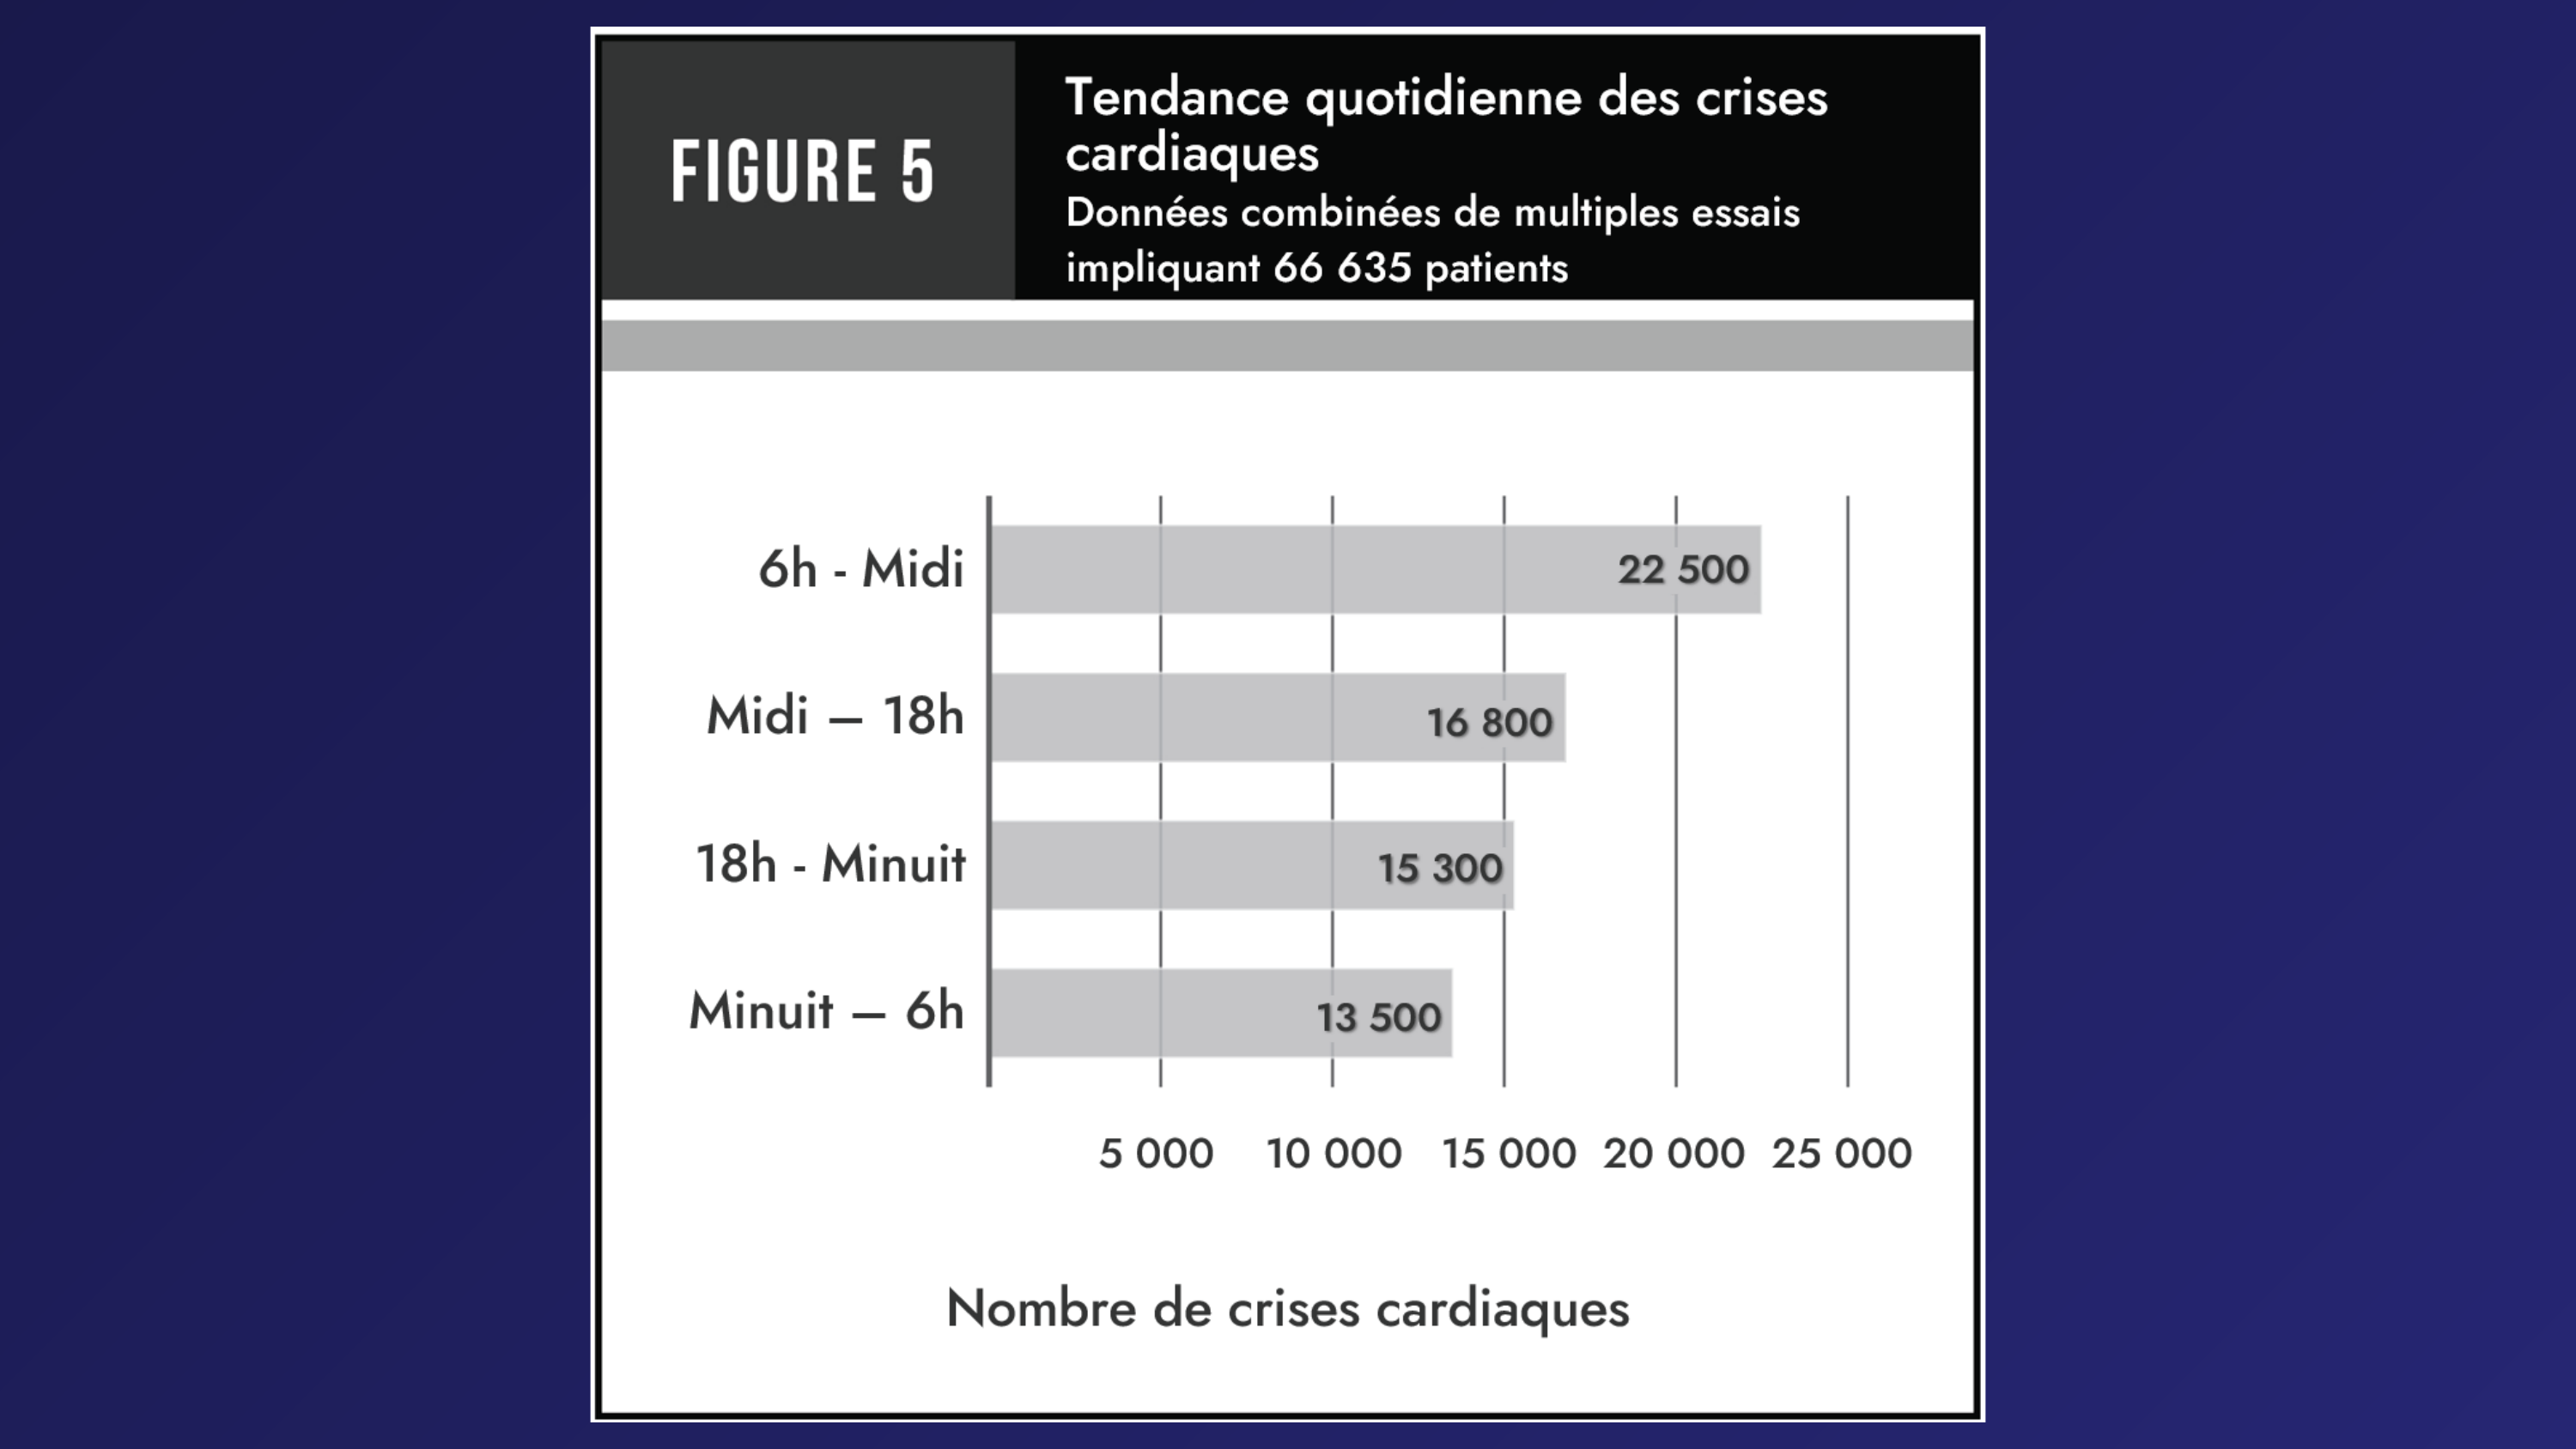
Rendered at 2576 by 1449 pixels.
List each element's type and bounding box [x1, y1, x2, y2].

picture [590, 26, 1986, 1422]
